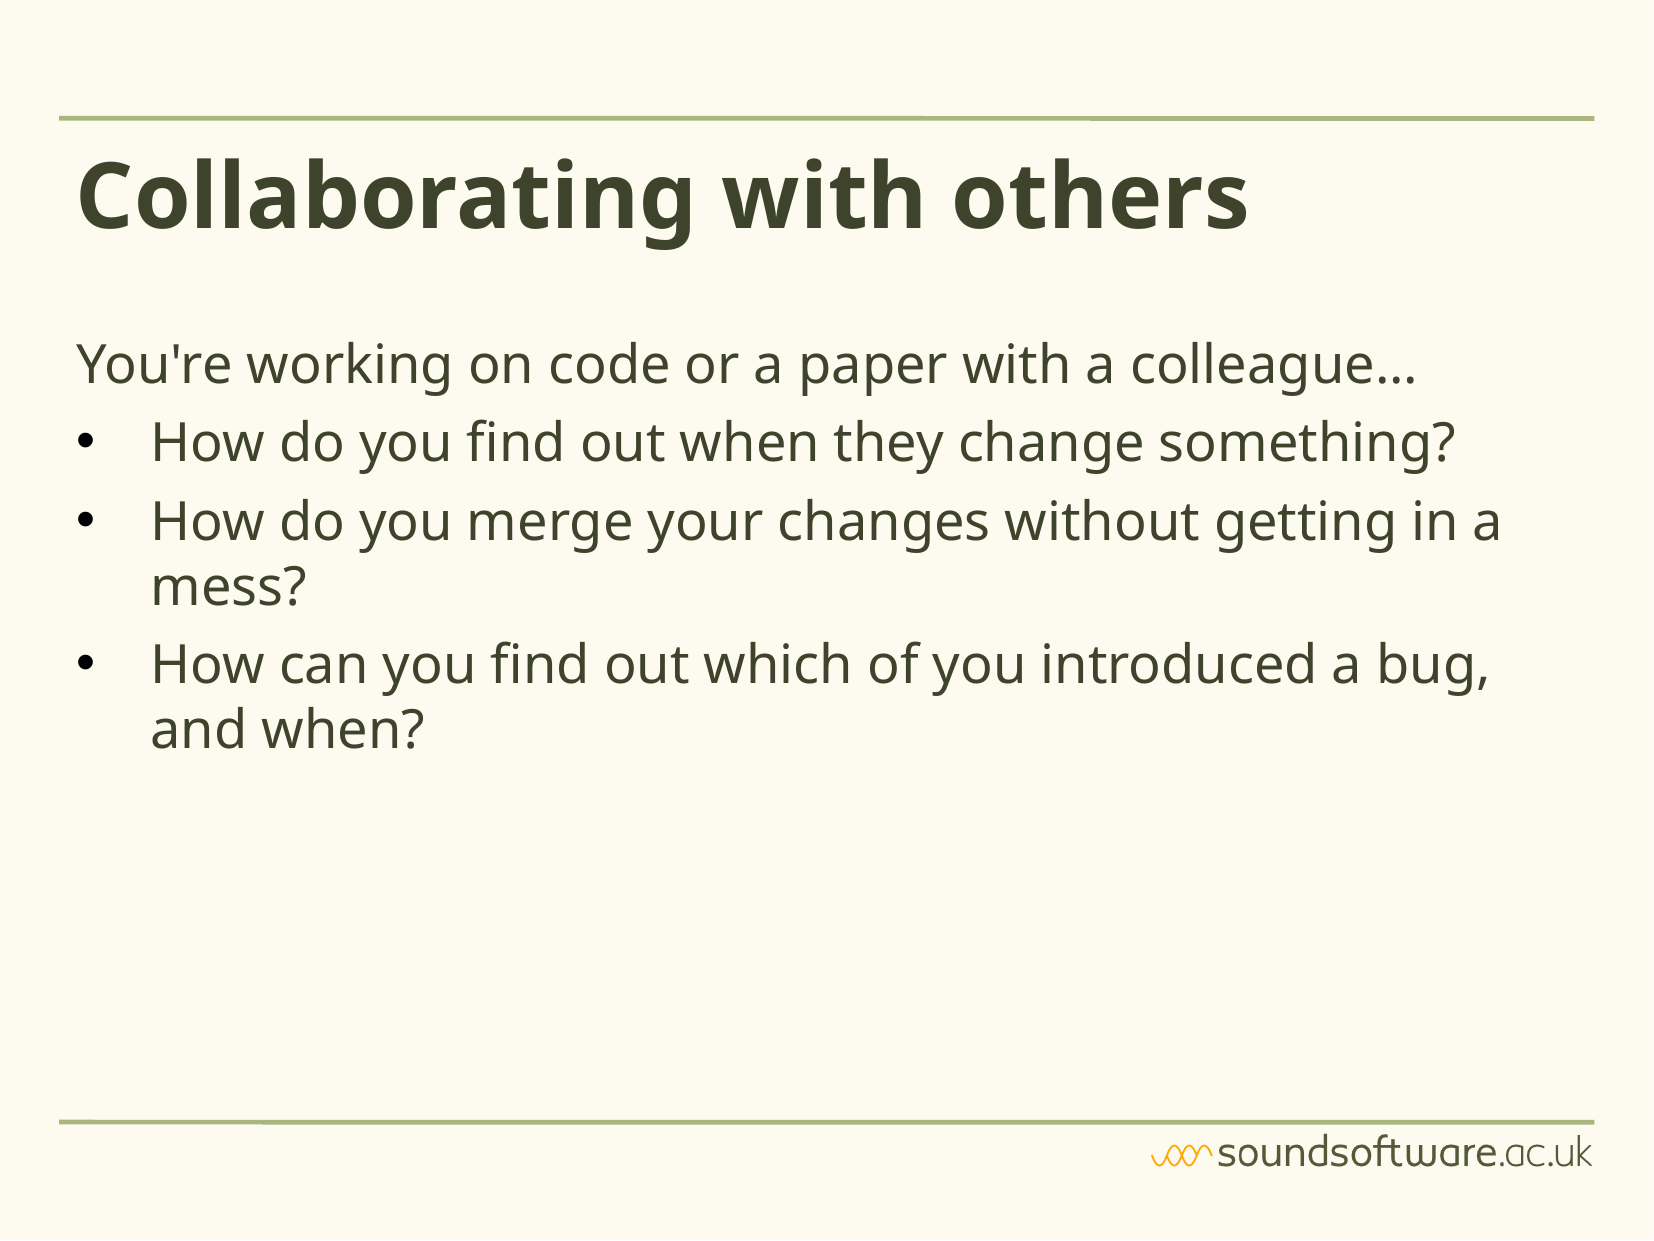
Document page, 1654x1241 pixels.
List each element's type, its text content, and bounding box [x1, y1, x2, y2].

picture [1151, 1139, 1592, 1167]
title Collaborating with others [59, 118, 1593, 265]
text_box You're working on code or a paper with a colleague... How do you find out when they change something? How do you merge your changes without getting in a mess? How can you find out which of you introduced a bug, and when? [59, 321, 1593, 1139]
